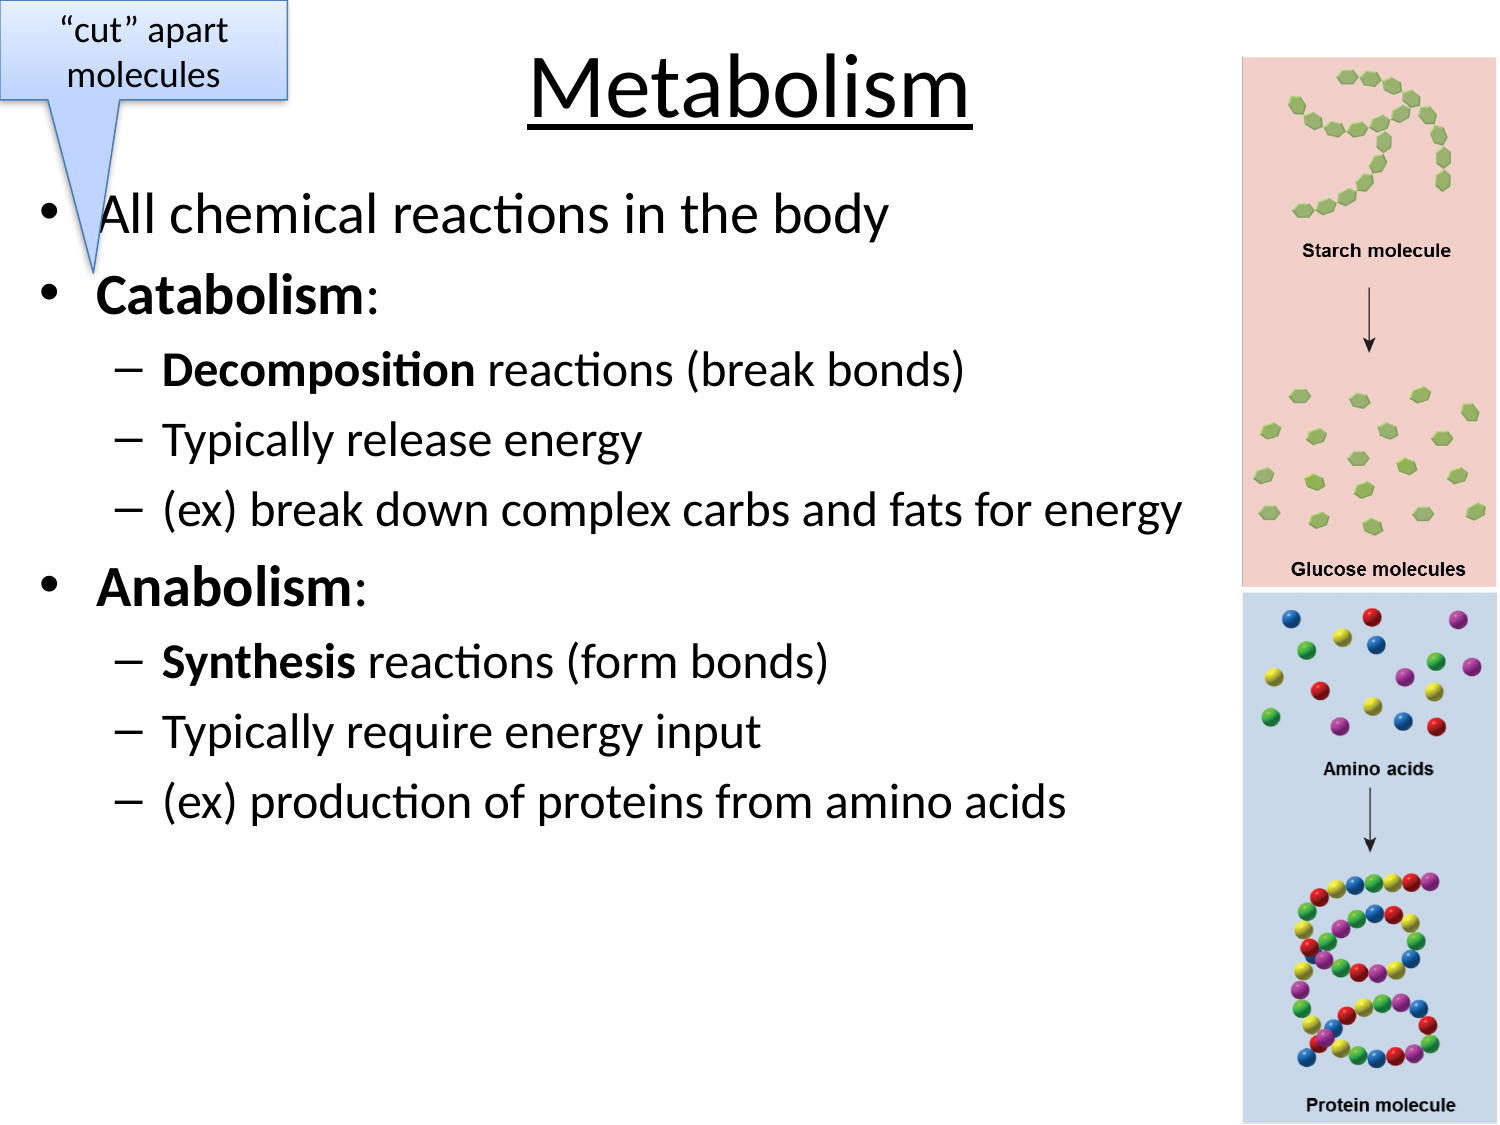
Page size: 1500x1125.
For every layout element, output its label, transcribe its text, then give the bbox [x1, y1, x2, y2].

list All chemical reactions in the body Catabolism: Decomposition reactions (break bonds) Typically release energy (ex) break down complex carbs and fats for energy Anabolism: Synthesis reactions (form bonds) Typically require energy input (ex) production of proteins from amino acids [24, 167, 1228, 1030]
picture [1234, 591, 1498, 1125]
picture [1227, 55, 1500, 588]
title Metabolism [115, 0, 1425, 167]
text_box “cut” apart molecules [0, 0, 289, 274]
